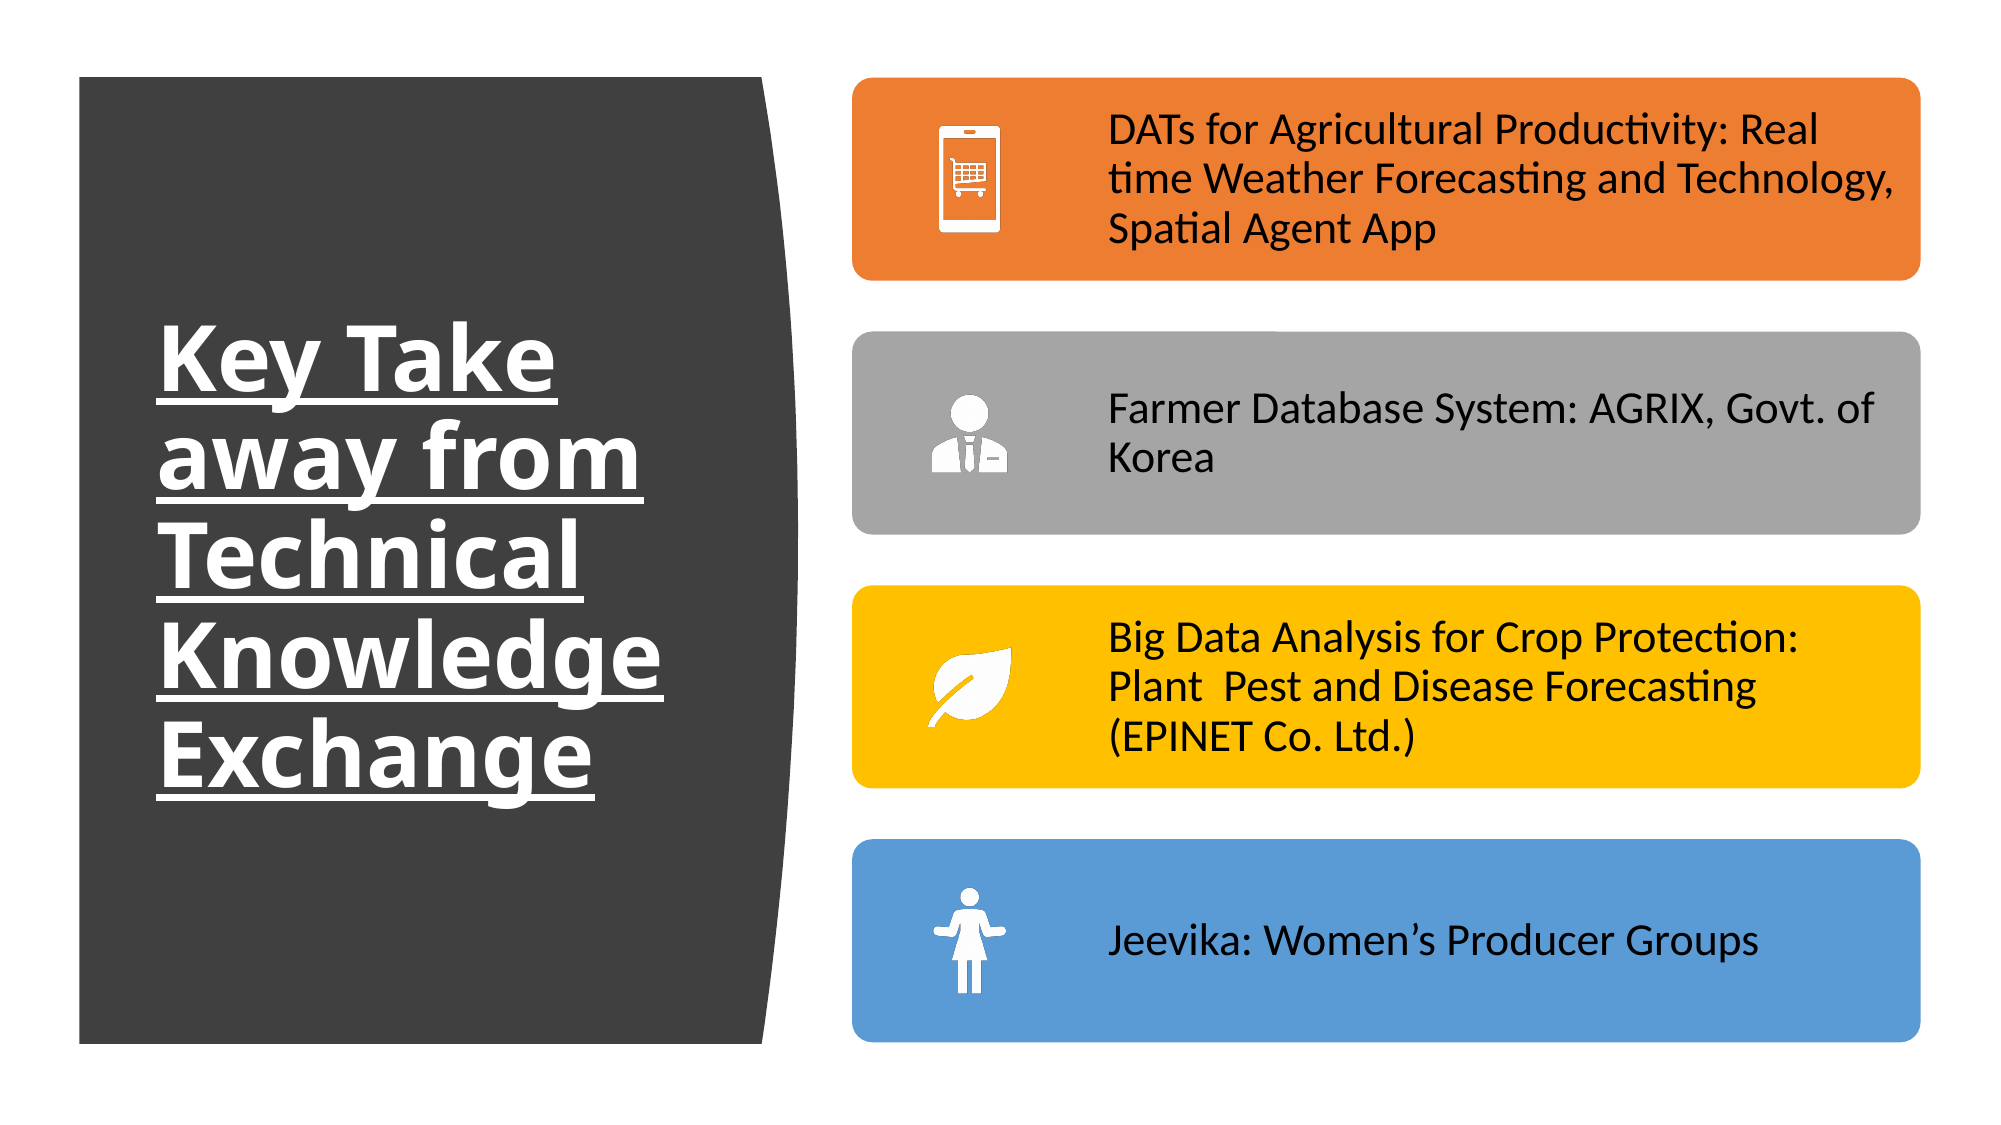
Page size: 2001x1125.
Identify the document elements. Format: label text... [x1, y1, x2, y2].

title Key Take away from Technical Knowledge Exchange [141, 166, 702, 953]
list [852, 77, 1921, 1043]
text_box [78, 76, 800, 1045]
